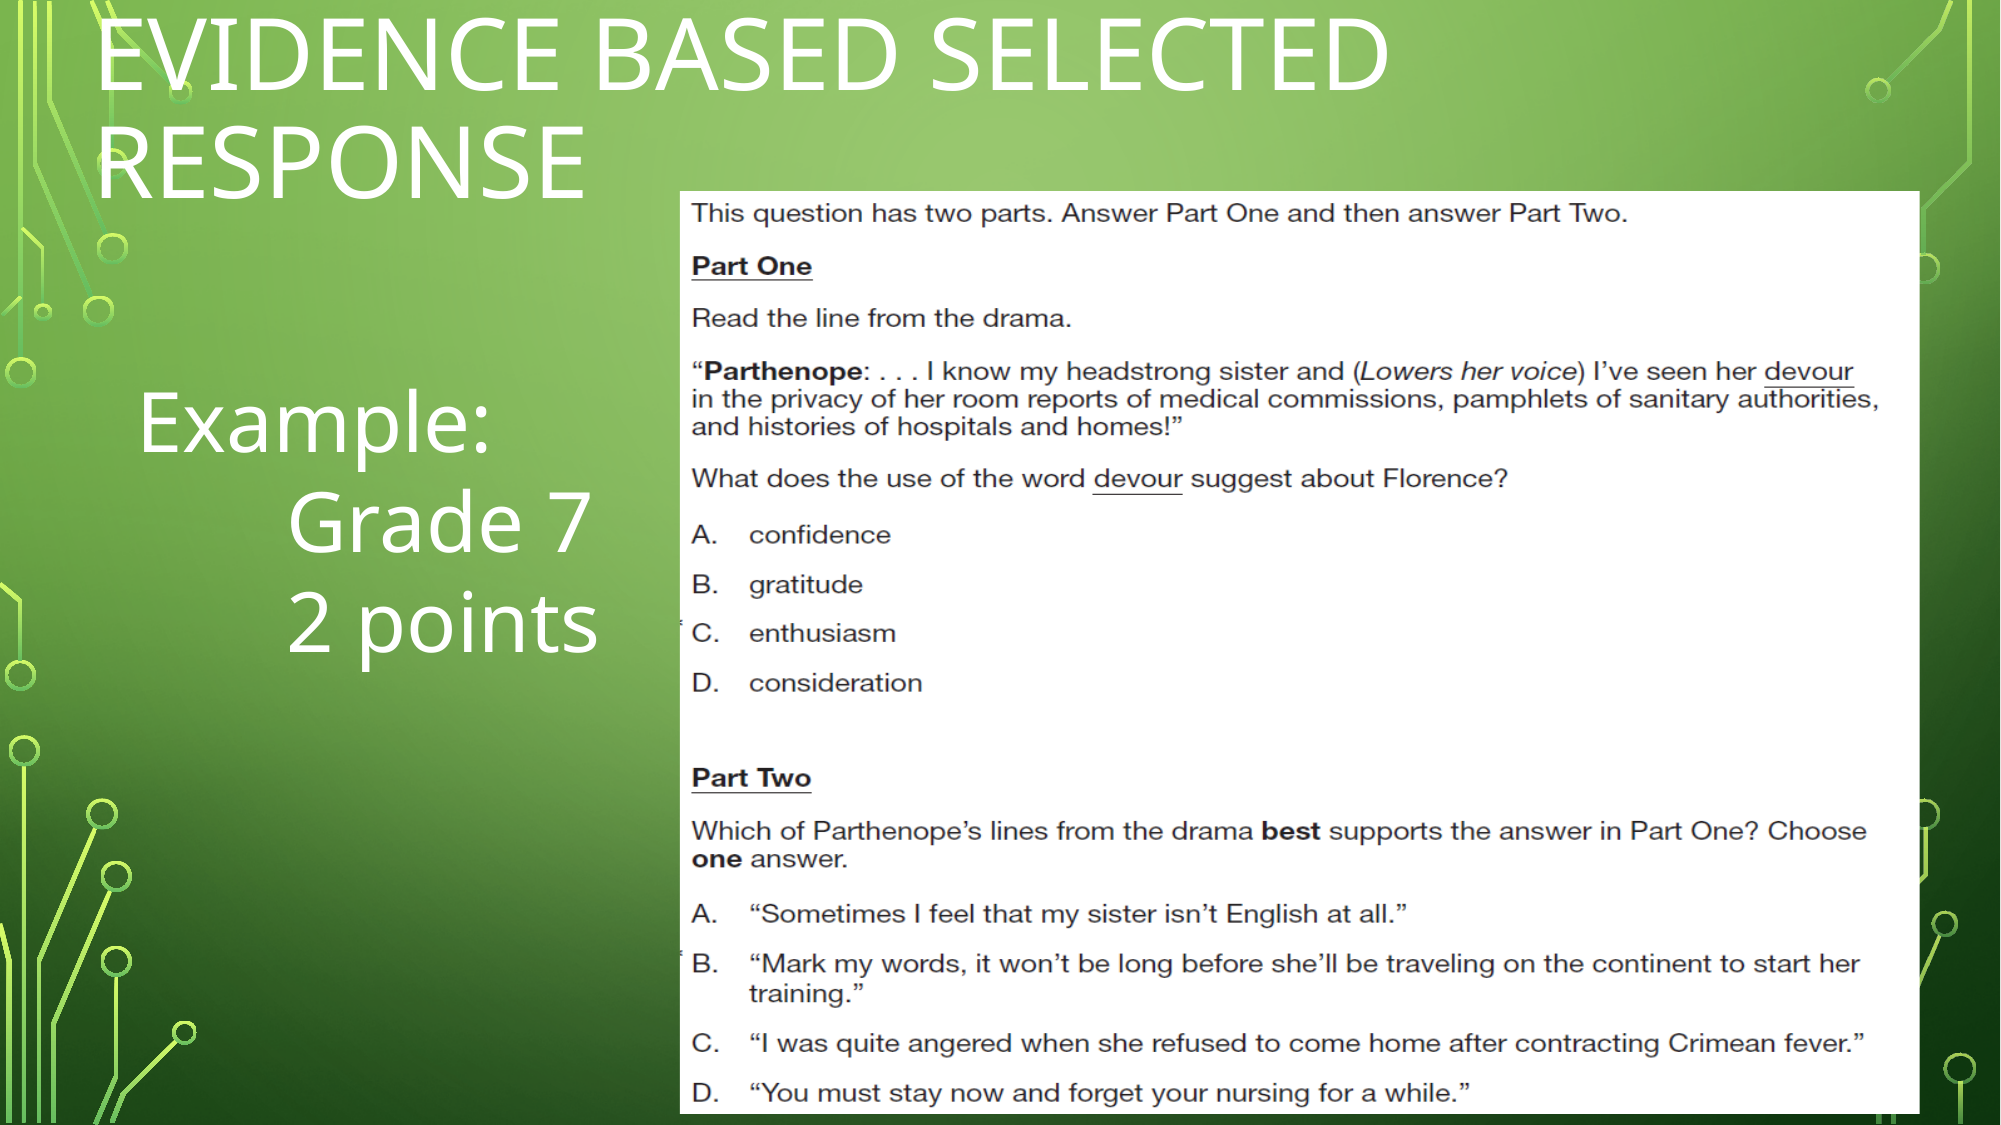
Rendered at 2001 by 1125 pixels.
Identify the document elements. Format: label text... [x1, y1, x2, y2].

picture [679, 191, 1920, 1114]
text_box Example: Grade 7 2 points [121, 362, 679, 677]
title Evidence Based Selected Response [77, 32, 1859, 192]
